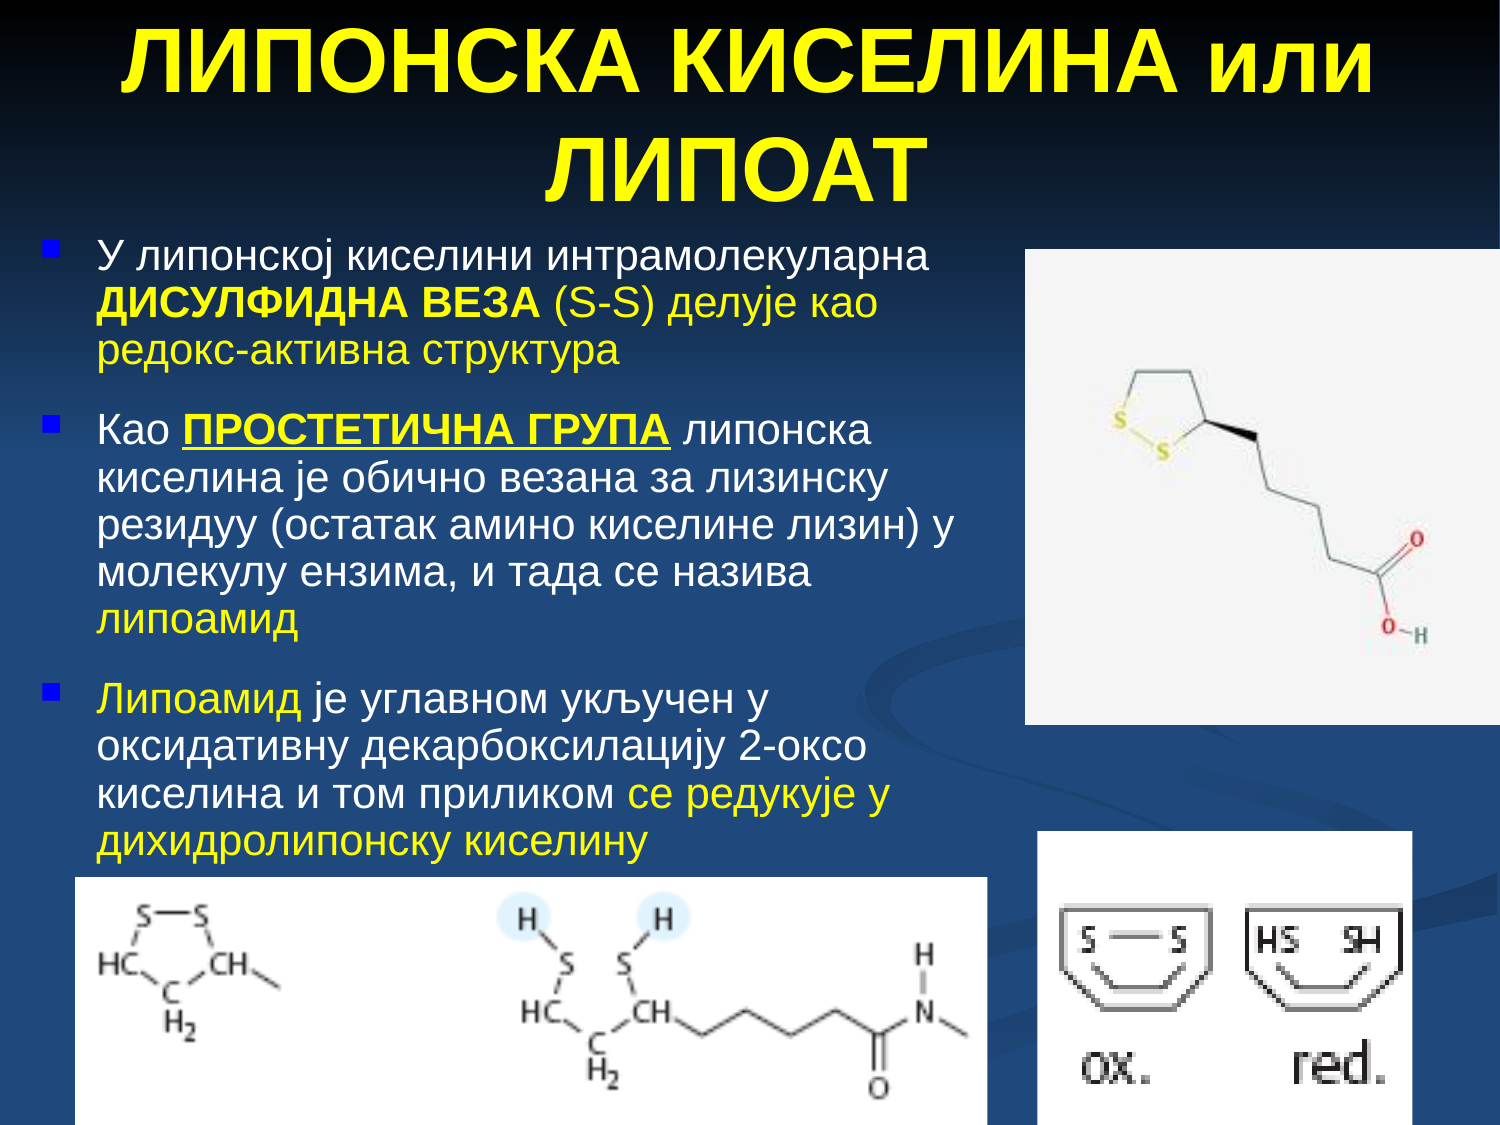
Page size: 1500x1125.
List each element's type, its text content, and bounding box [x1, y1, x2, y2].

list У липонској киселини интрамолекуларна ДИСУЛФИДНА ВЕЗА (S-S) делује као редокс-активна структура Као ПРОСТЕТИЧНА ГРУПА липонска киселина је обично везана за лизинску резидуу (остатак амино киселине лизин) у молекулу ензима, и тада се назива липоамид Липоамид је углавном укључен у оксидативну декарбоксилацију 2-оксо киселина и том приликом се редукује у дихидролипонску киселину [24, 224, 1000, 888]
picture [1024, 249, 1500, 726]
title ЛИПОНСКА КИСЕЛИНА или ЛИПОАТ [0, 45, 1500, 175]
picture [1037, 831, 1413, 1125]
picture [74, 876, 988, 1125]
